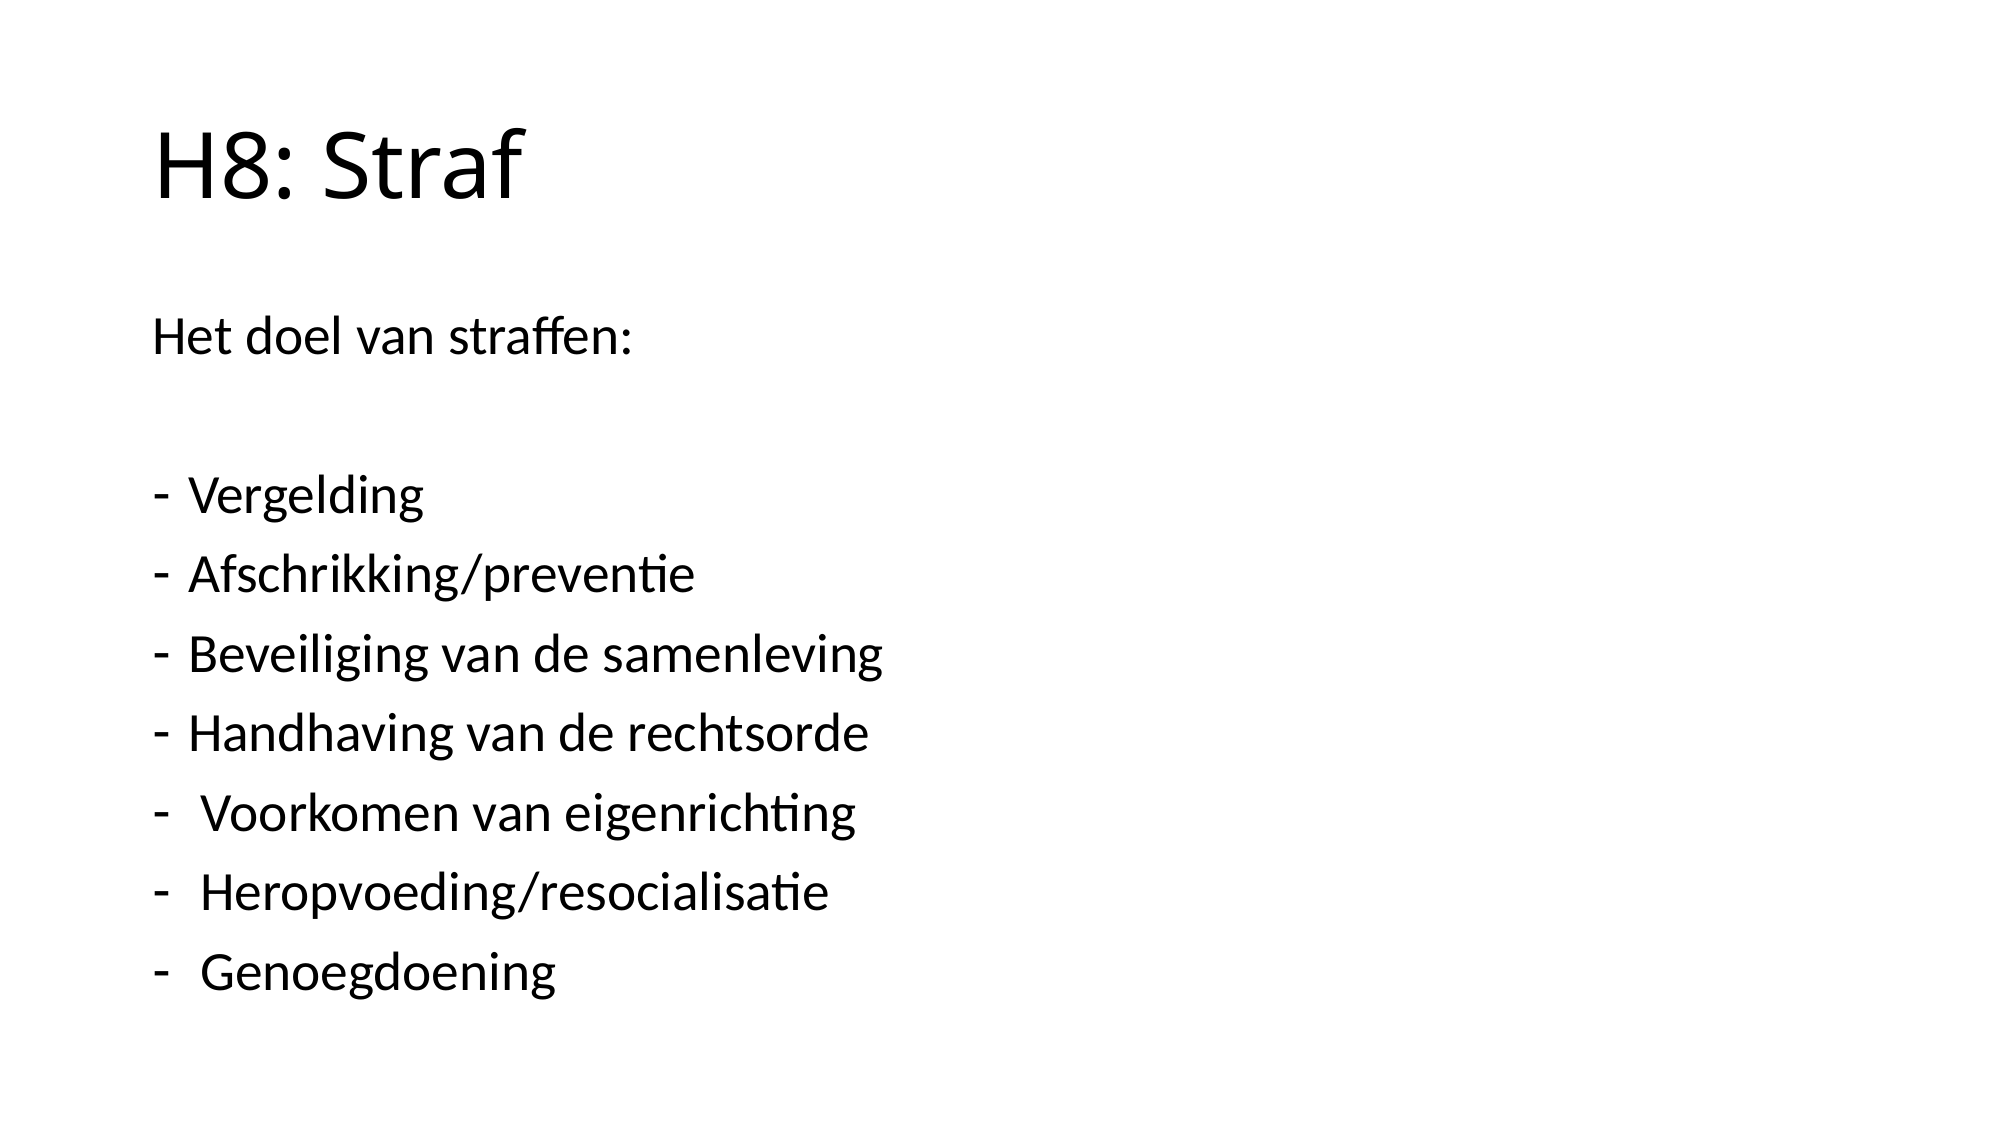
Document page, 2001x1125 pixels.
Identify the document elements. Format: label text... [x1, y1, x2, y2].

title H8: Straf [137, 59, 1863, 278]
list Het doel van straffen: Vergelding Afschrikking/preventie Beveiliging van de samenleving Handhaving van de rechtsorde Voorkomen van eigenrichting Heropvoeding/resocialisatie Genoegdoening [137, 299, 1863, 1014]
